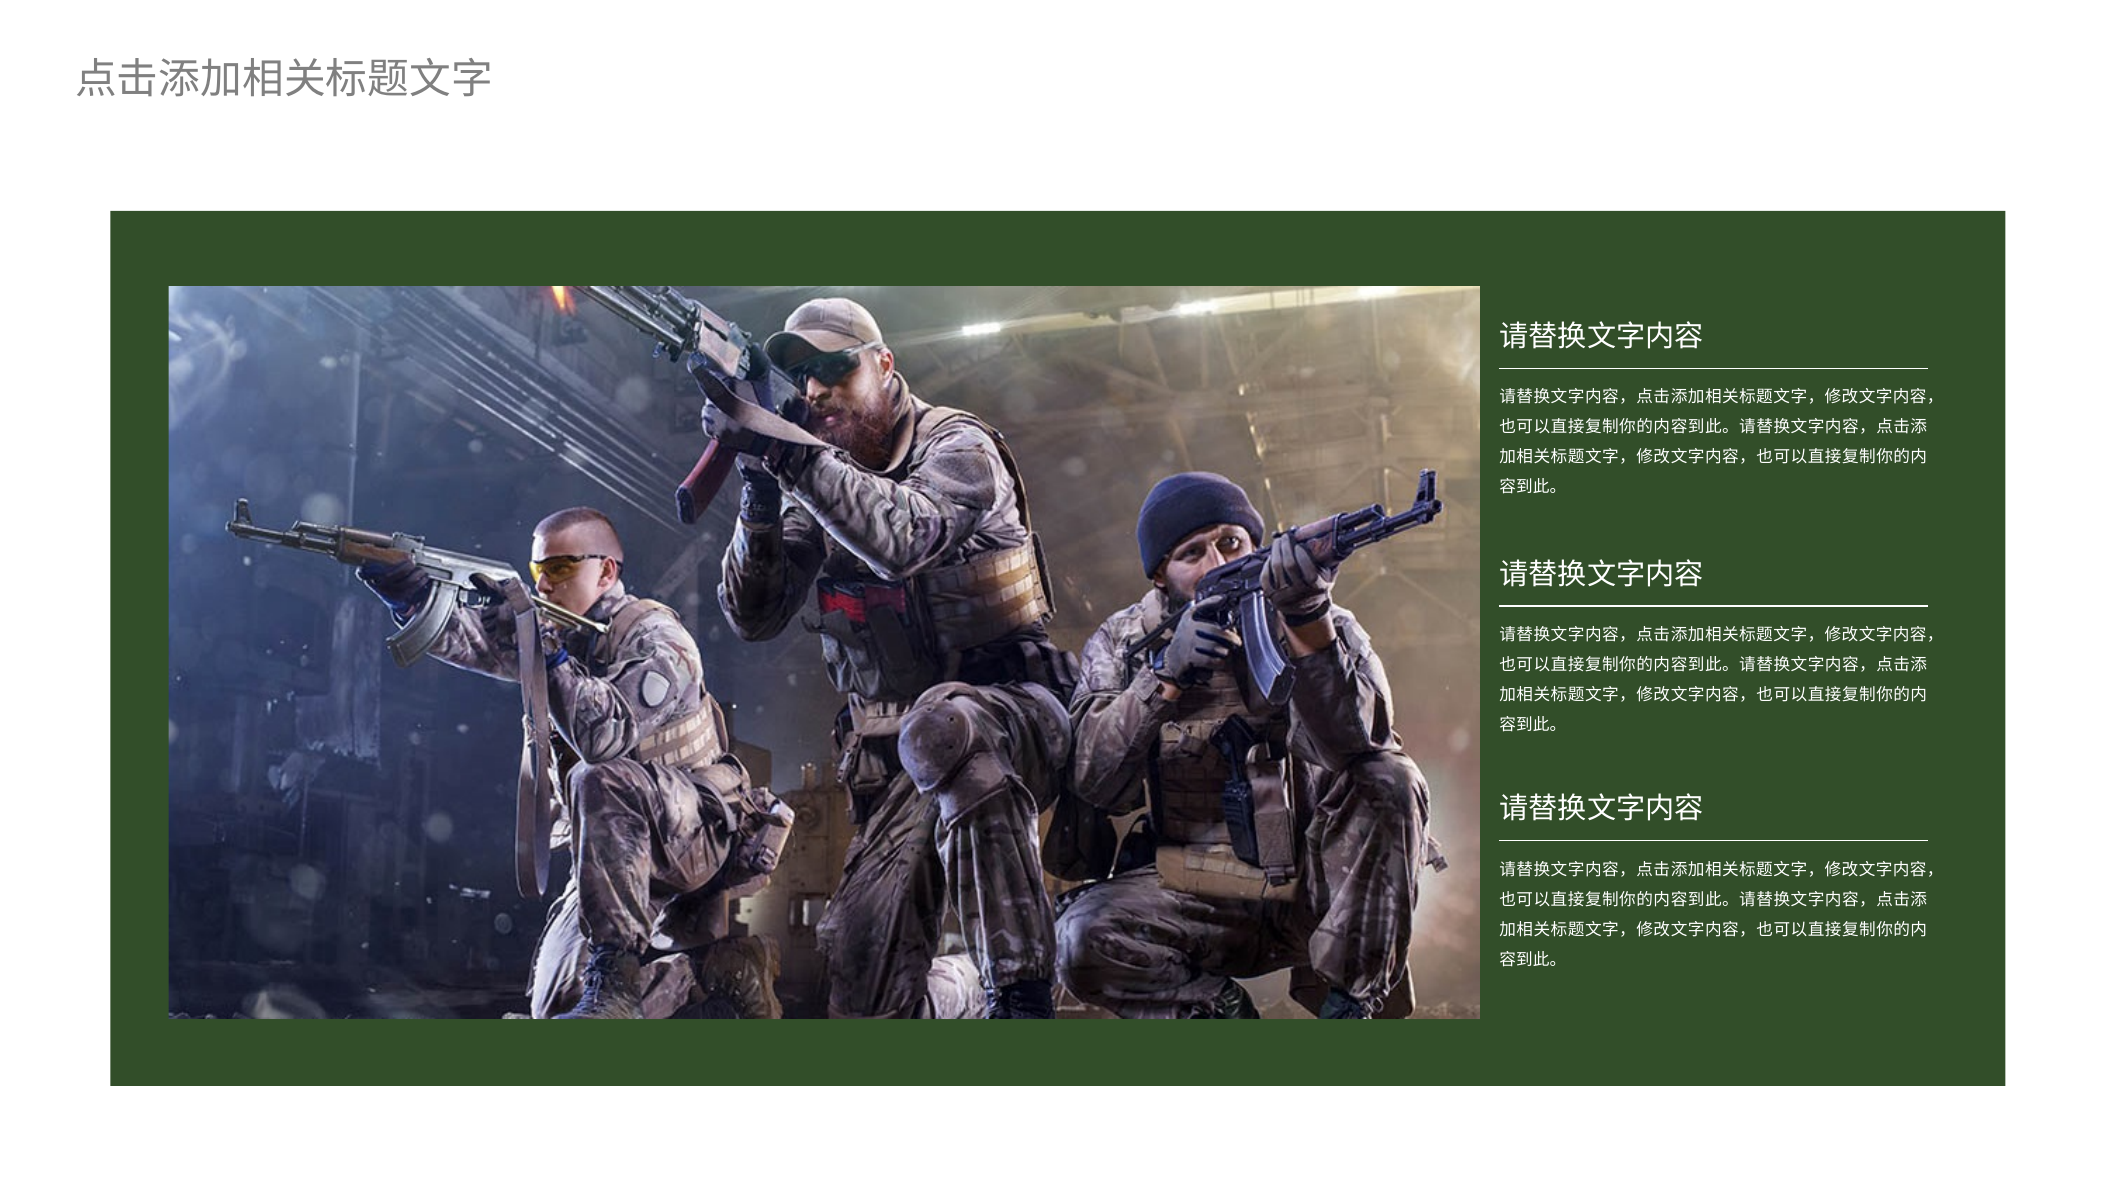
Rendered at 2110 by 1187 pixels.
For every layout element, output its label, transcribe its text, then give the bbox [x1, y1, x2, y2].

text_box 请替换文字内容 [1483, 781, 1842, 840]
text_box 请替换文字内容，点击添加相关标题文字，修改文字内容，也可以直接复制你的内容到此。请替换文字内容，点击添加相关标题文字，修改文字内容，也可以直接复制你的内容到此。 [1483, 605, 1944, 764]
text_box [168, 285, 1481, 1019]
text_box 点击添加相关标题文字 [59, 44, 563, 107]
text_box 请替换文字内容 [1483, 547, 1842, 605]
text_box 请替换文字内容 [1483, 309, 1842, 368]
text_box 请替换文字内容，点击添加相关标题文字，修改文字内容，也可以直接复制你的内容到此。请替换文字内容，点击添加相关标题文字，修改文字内容，也可以直接复制你的内容到此。 [1483, 840, 1944, 999]
text_box 请替换文字内容，点击添加相关标题文字，修改文字内容，也可以直接复制你的内容到此。请替换文字内容，点击添加相关标题文字，修改文字内容，也可以直接复制你的内容到此。 [1483, 368, 1944, 527]
text_box [109, 210, 2006, 1087]
